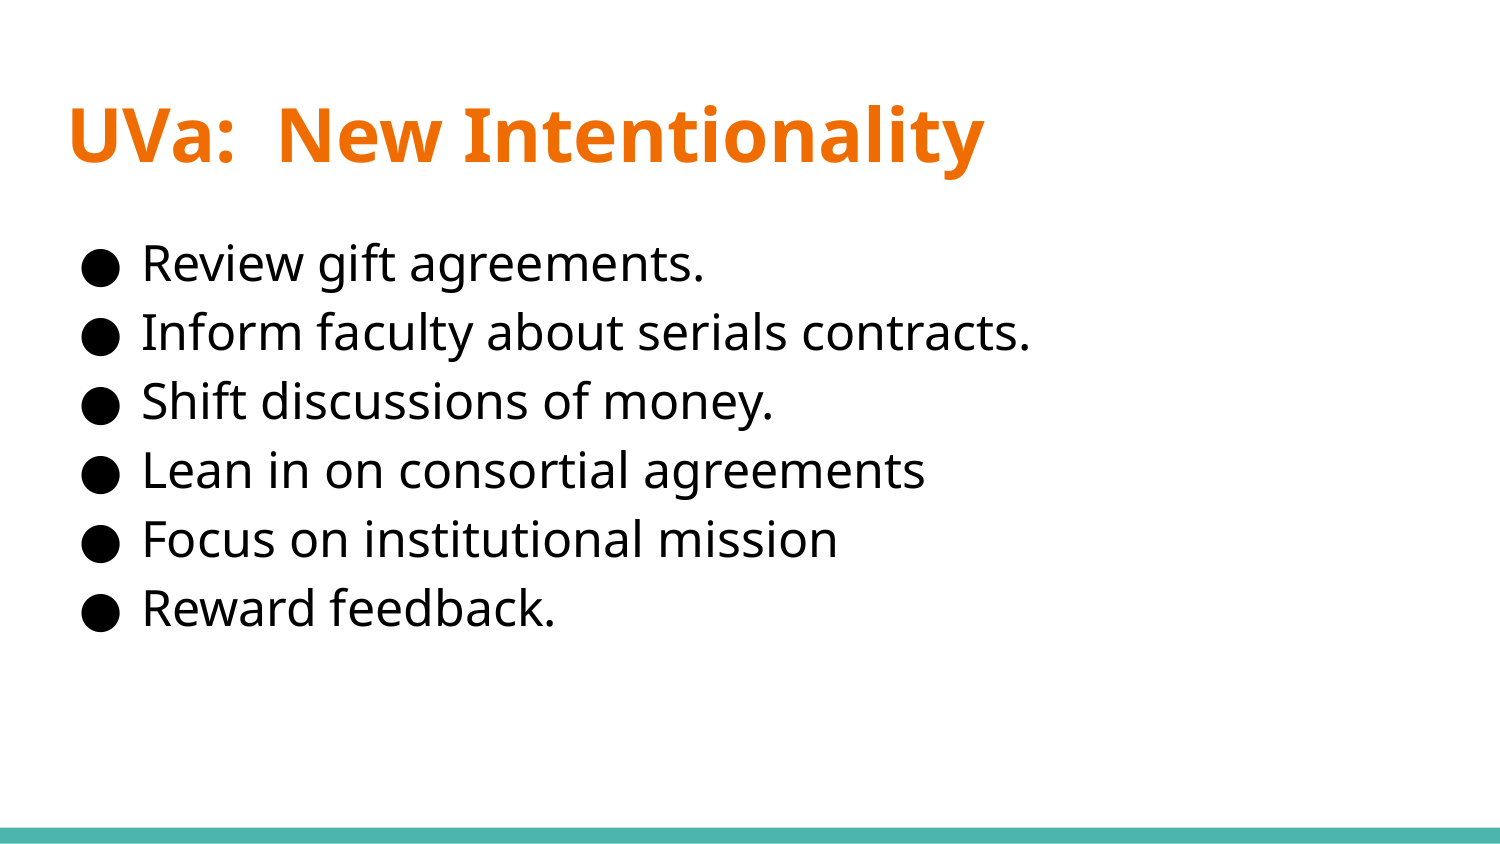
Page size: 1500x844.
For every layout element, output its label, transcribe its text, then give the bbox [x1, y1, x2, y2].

list Review gift agreements. Inform faculty about serials contracts. Shift discussions of money. Lean in on consortial agreements Focus on institutional mission Reward feedback. [51, 207, 1449, 750]
title UVa: New Intentionality [51, 72, 1449, 189]
